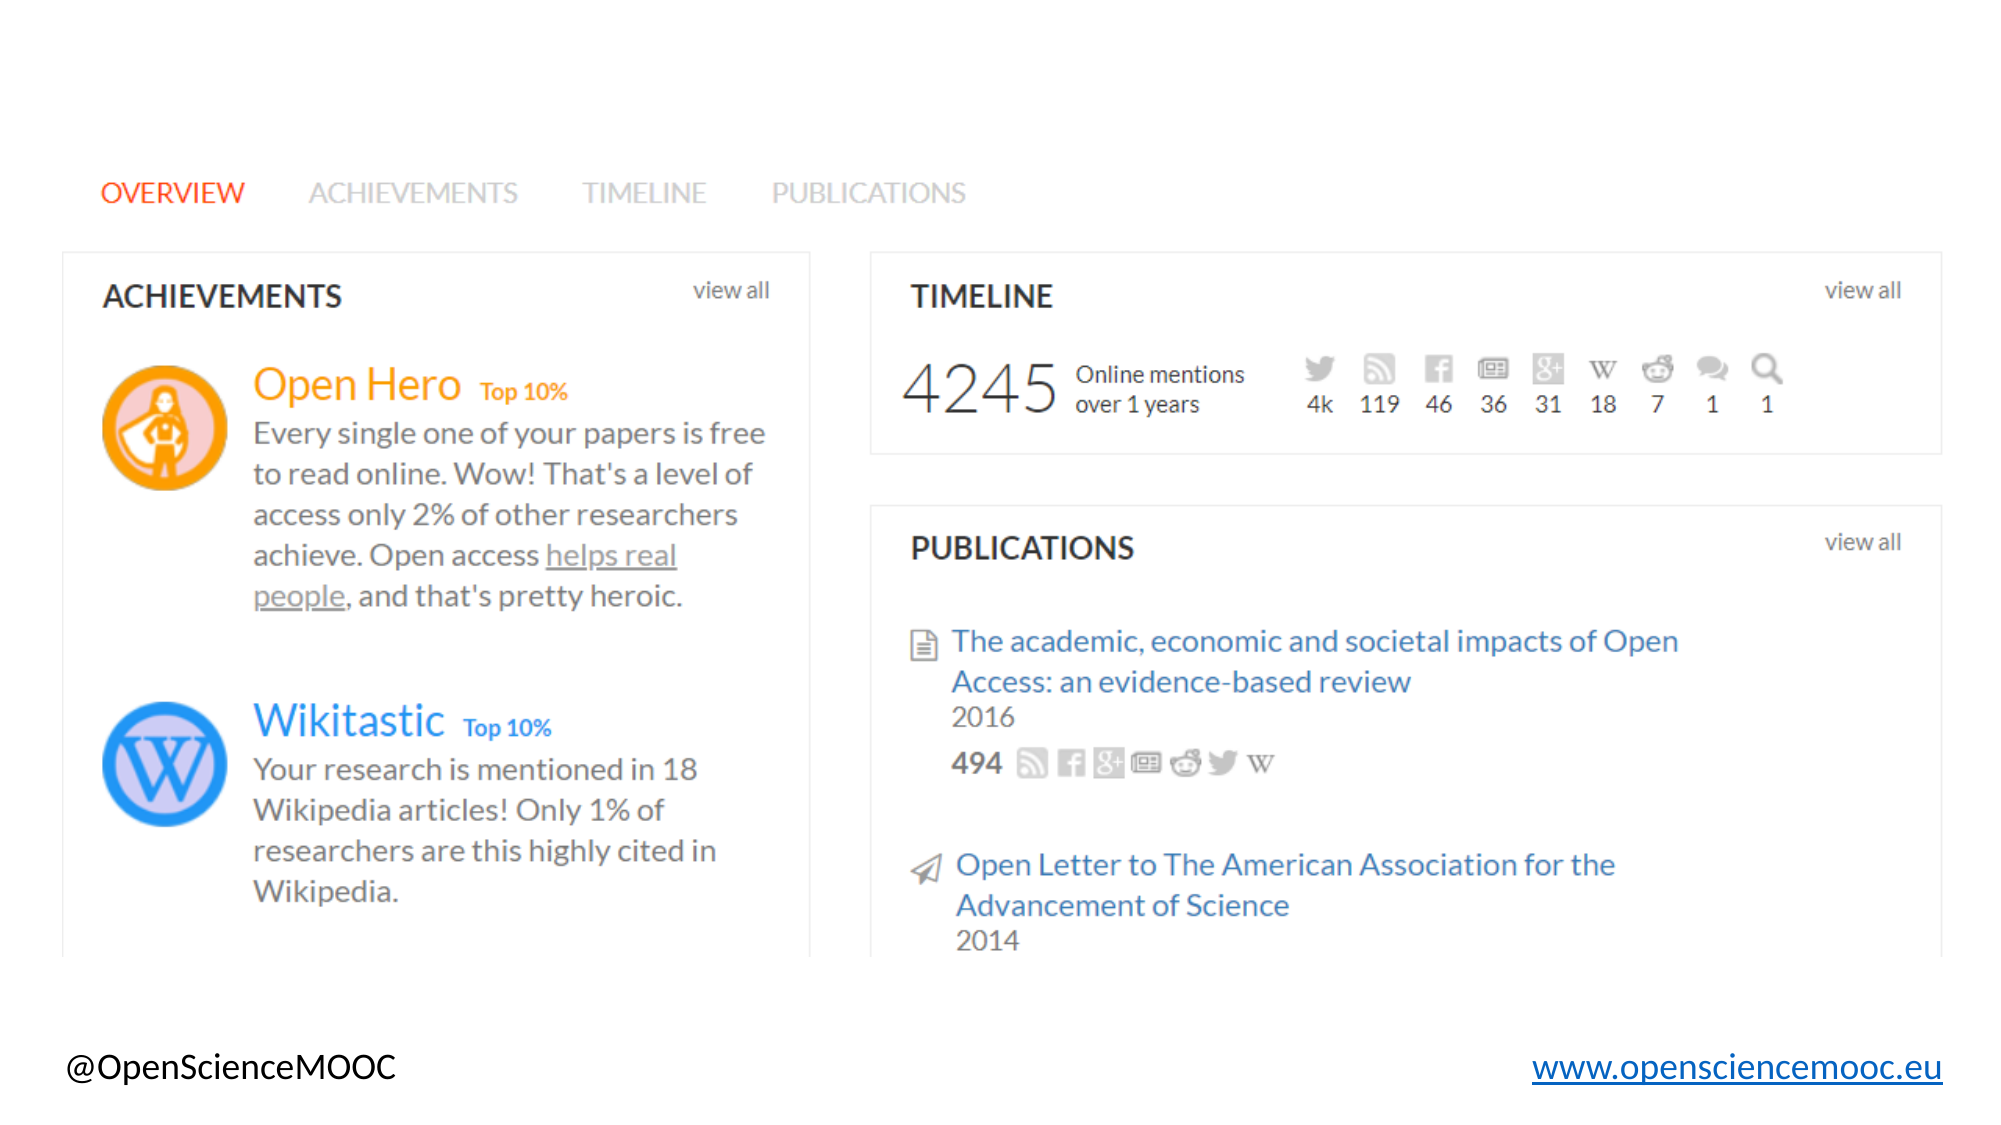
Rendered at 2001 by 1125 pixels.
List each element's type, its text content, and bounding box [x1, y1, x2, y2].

picture [62, 136, 1977, 957]
text_box @OpenScienceMOOC [49, 1034, 412, 1095]
text_box www.opensciencemooc.eu [1517, 1034, 1959, 1095]
